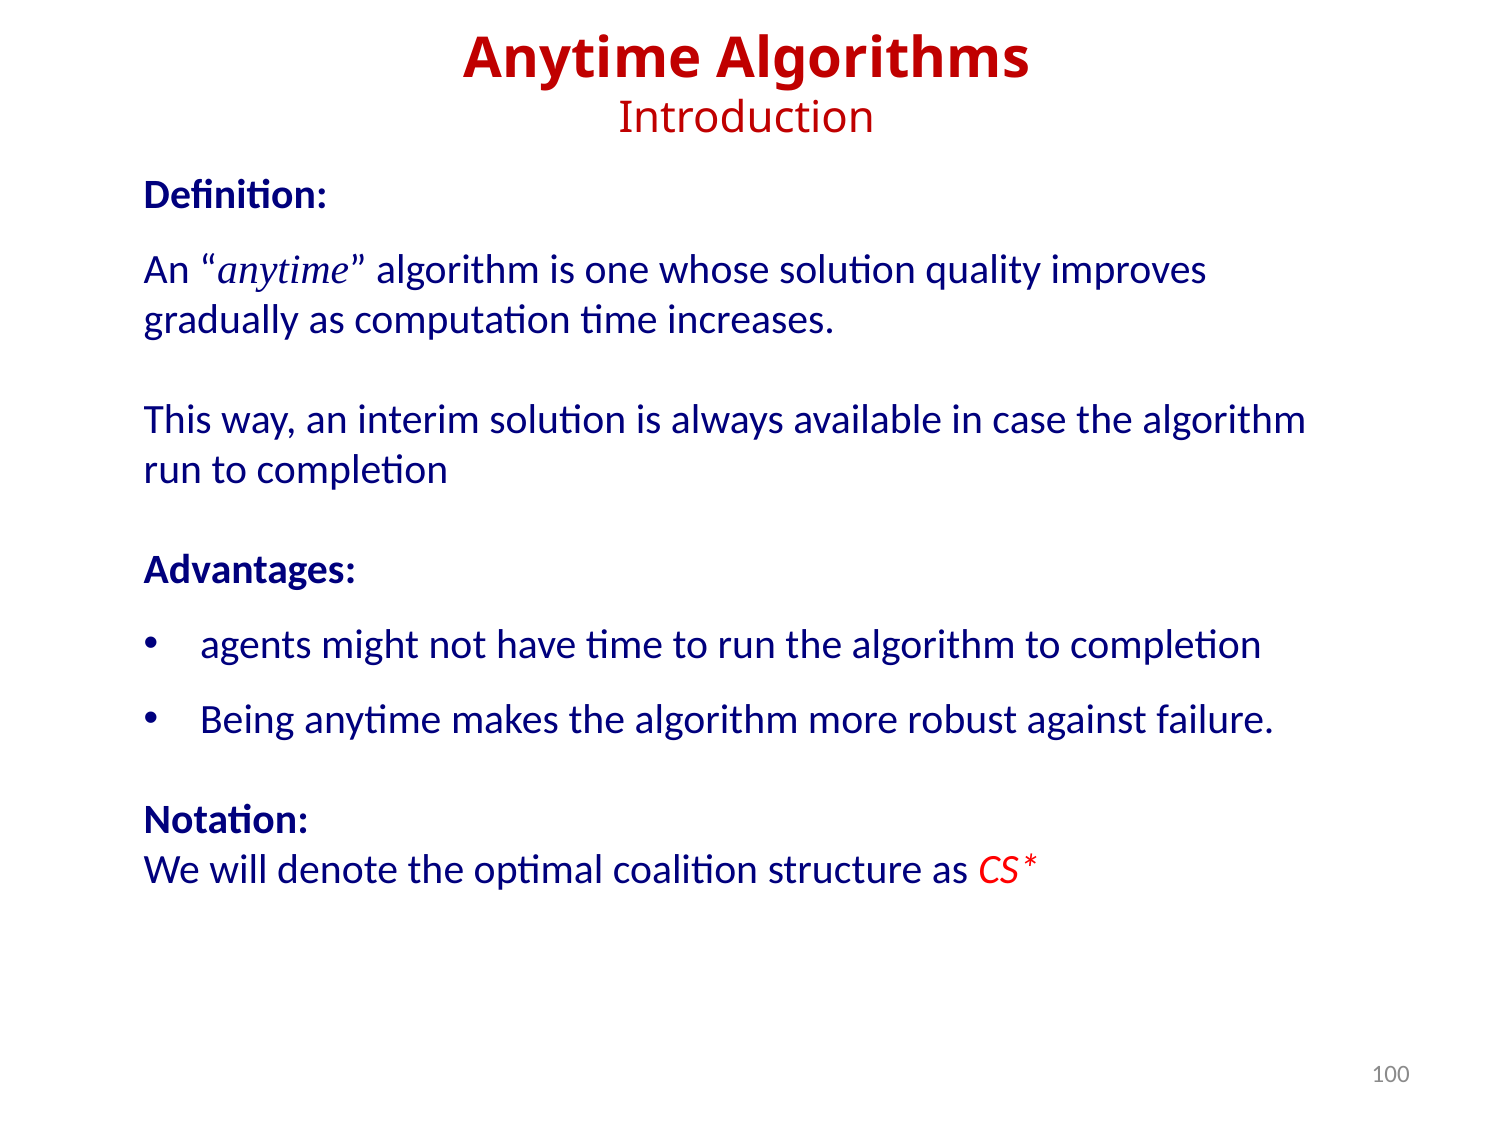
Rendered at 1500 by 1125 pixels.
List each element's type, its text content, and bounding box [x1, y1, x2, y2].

text_box Anytime Algorithms Introduction [93, 14, 1401, 149]
text_box Definition: An “anytime” algorithm is one whose solution quality improves gradually as computation time increases. This way, an interim solution is always available in case the algorithm run to completion Advantages: agents might not have time to run the algorithm to completion Being anytime makes the algorithm more robust against failure. Notation: We will denote the optimal coalition structure as CS* [129, 159, 1382, 950]
slide_number 100 [1074, 1042, 1425, 1103]
